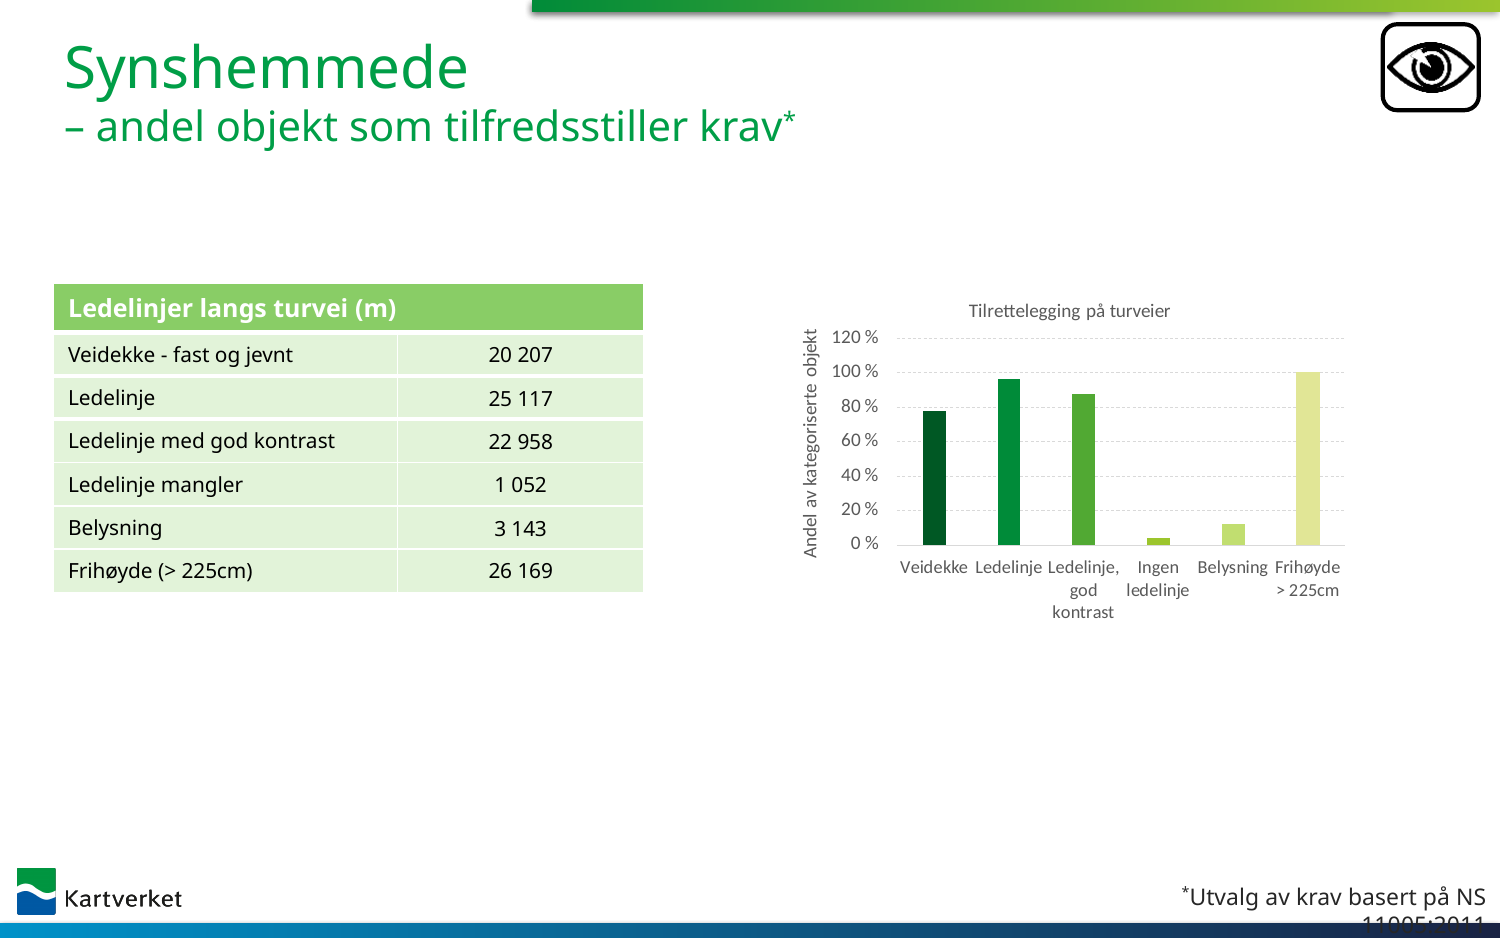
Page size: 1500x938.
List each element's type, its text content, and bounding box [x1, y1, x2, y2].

table_cell Ledelinje med god kontrast [54, 421, 397, 462]
table_cell Ledelinje mangler [54, 463, 397, 505]
table_cell 26 169 [398, 550, 643, 592]
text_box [1382, 24, 1480, 111]
text_box Synshemmede – andel objekt som tilfredsstiller krav* [49, 24, 1431, 158]
picture [791, 291, 1348, 630]
table_cell 1 052 [398, 463, 643, 505]
text_box *Utvalg av krav basert på NS 11005:2011 [1068, 873, 1500, 938]
table_cell 20 207 [398, 335, 643, 374]
table_cell Frihøyde (> 225cm) [54, 550, 397, 592]
table_header Ledelinjer langs turvei (m) [54, 284, 643, 330]
table_cell Belysning [54, 507, 397, 548]
table_cell 22 958 [398, 421, 643, 462]
table_cell 3 143 [398, 507, 643, 548]
table_cell Veidekke - fast og jevnt [54, 335, 397, 374]
table_cell Ledelinje [54, 378, 397, 417]
table_cell 25 117 [398, 378, 643, 417]
